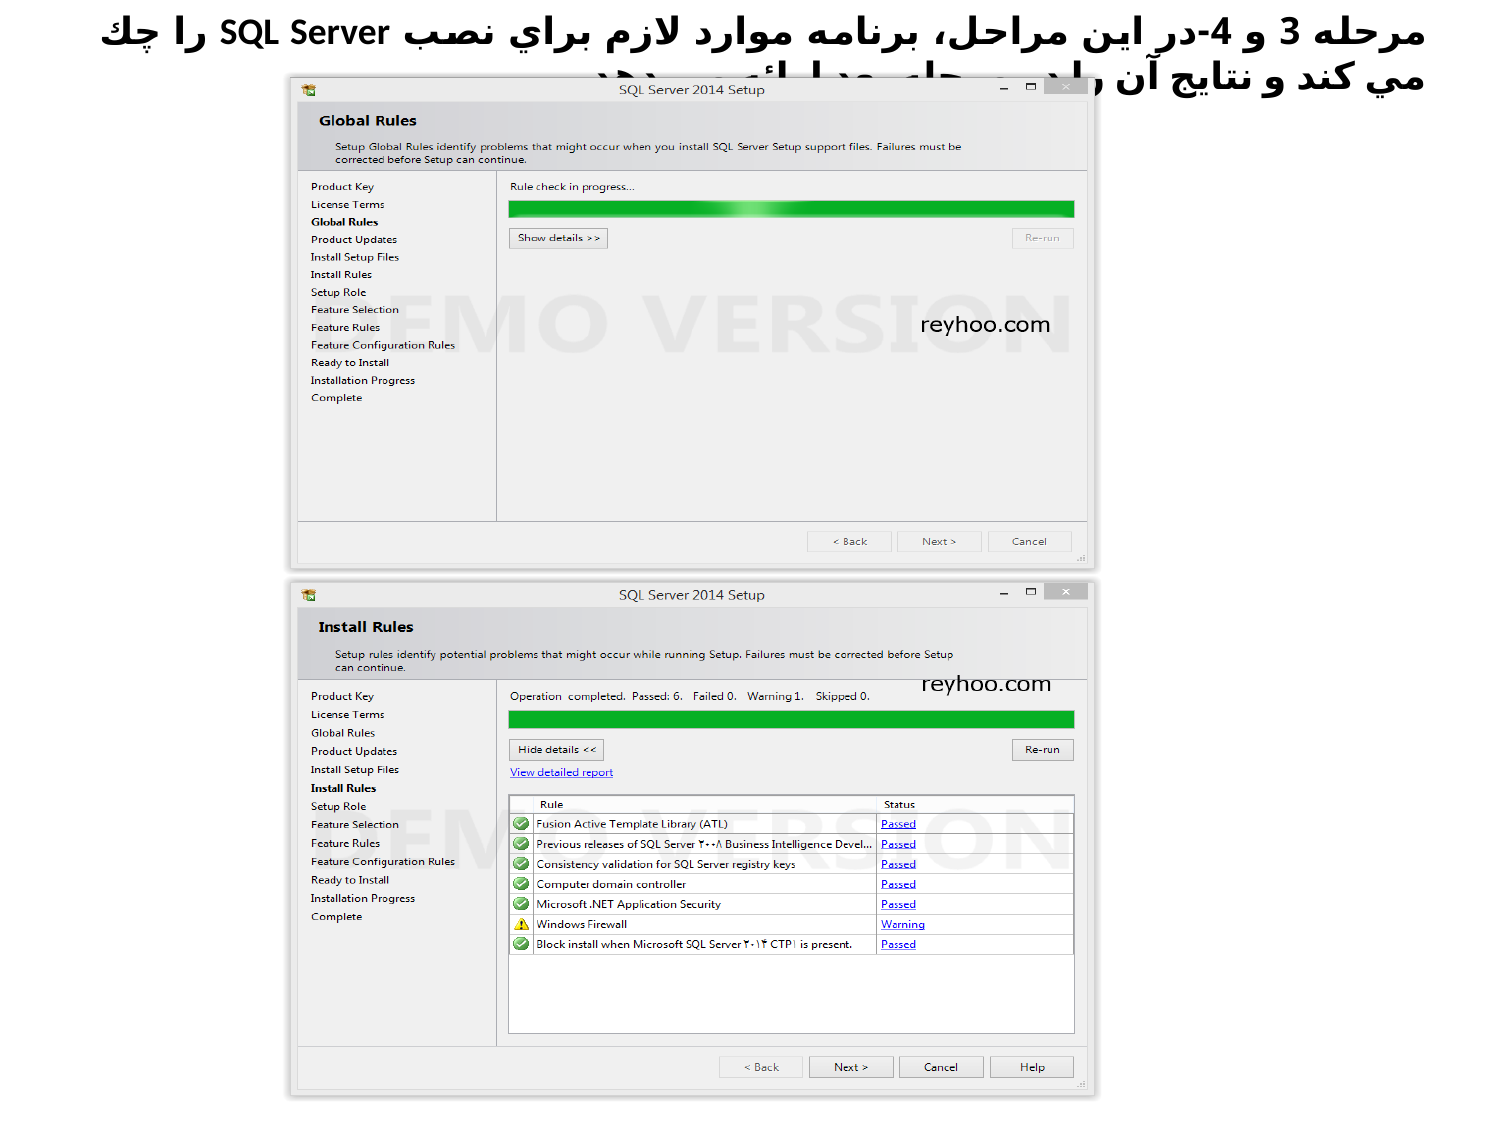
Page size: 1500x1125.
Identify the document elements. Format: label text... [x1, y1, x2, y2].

text_box مرحله 3 و 4-در اين مراحل، برنامه موارد لازم براي نصب SQL Server را چك مي كند و نتايج آن را در مرحله بعد ارائه مي دهد. [82, 0, 1442, 105]
picture [280, 70, 1102, 1102]
